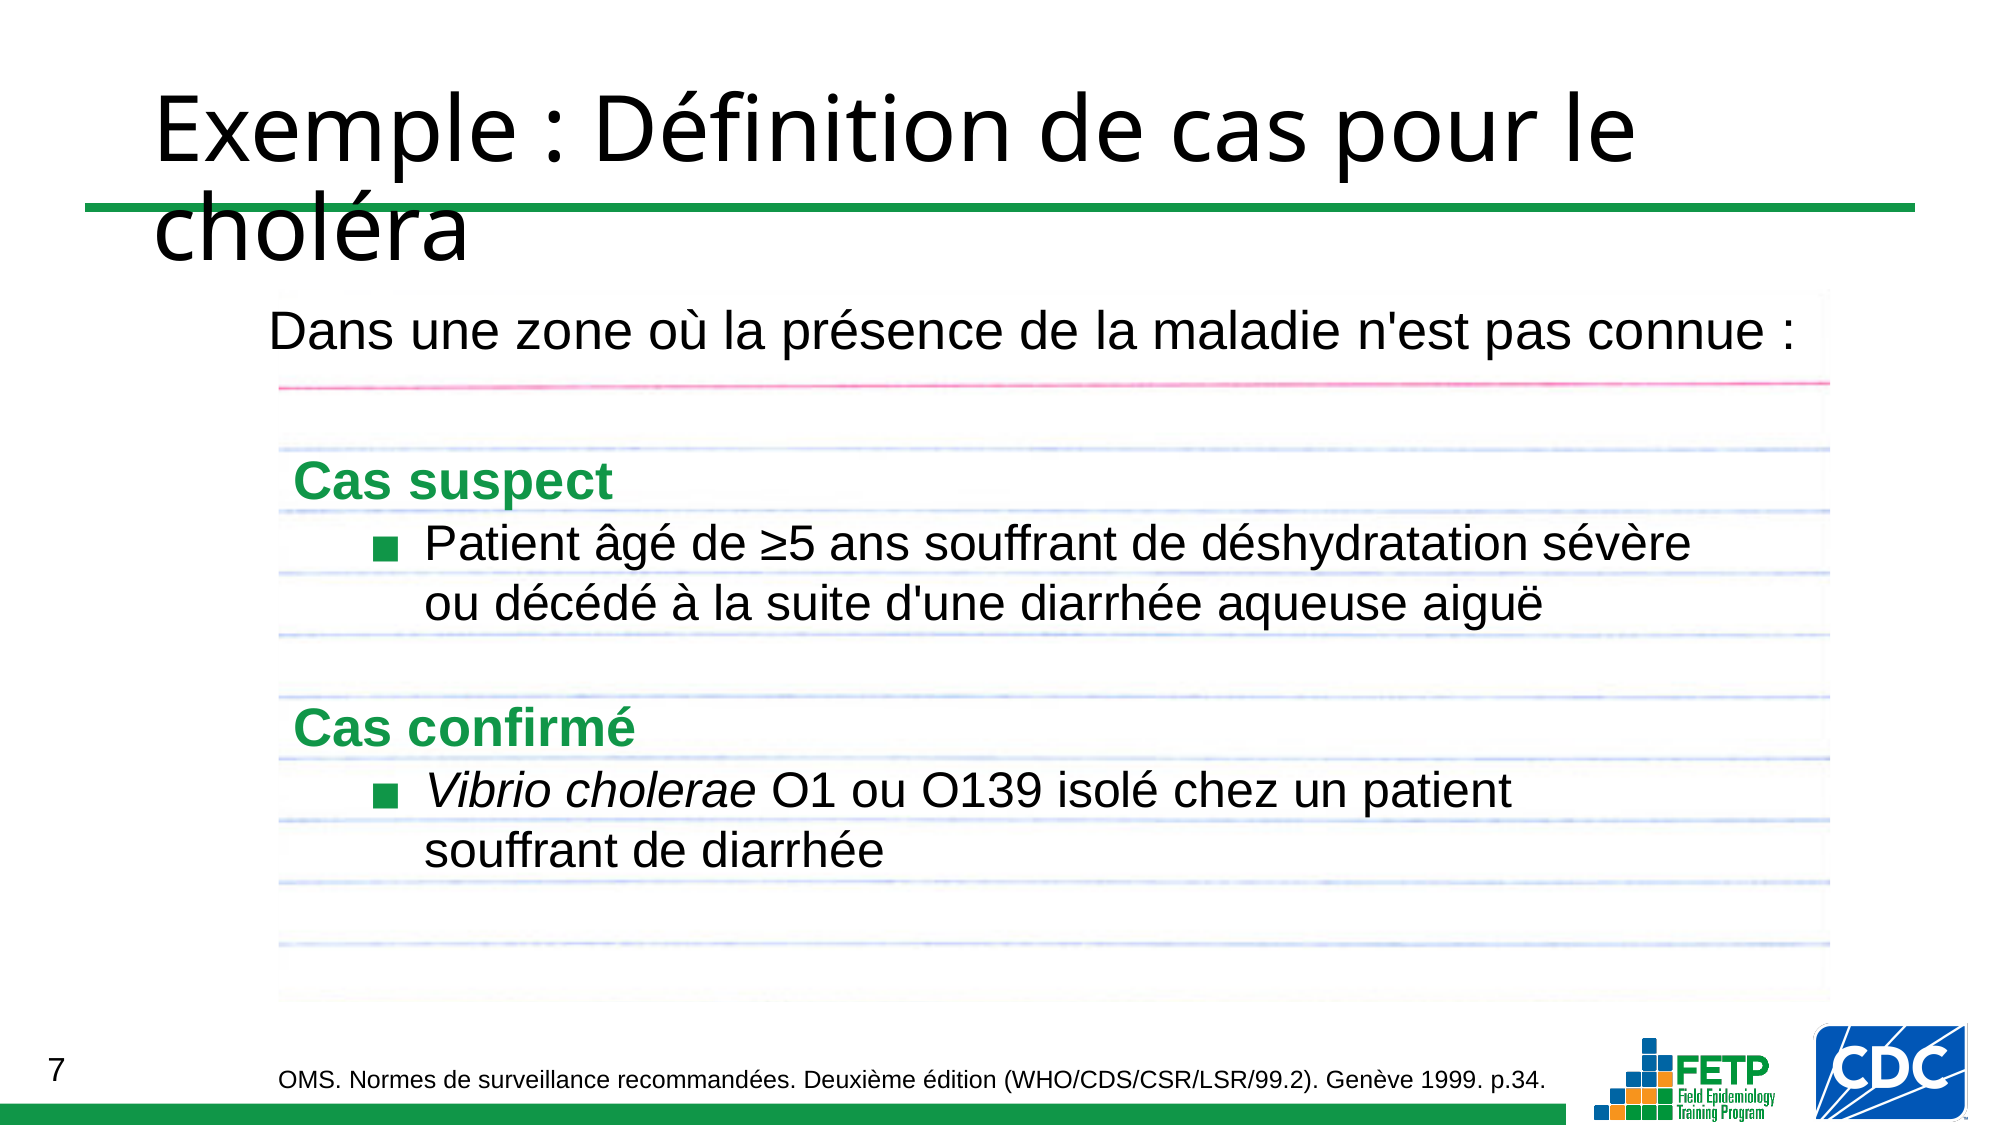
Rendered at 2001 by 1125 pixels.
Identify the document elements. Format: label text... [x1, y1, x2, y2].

list OMS. Normes de surveillance recommandées. Deuxième édition (WHO/CDS/CSR/LSR/99.2). Genève 1999. p.34. [217, 1059, 1564, 1105]
picture [278, 289, 1831, 1003]
picture [1594, 1038, 1775, 1122]
picture [1813, 1023, 1968, 1122]
text_box Dans une zone où la présence de la maladie n'est pas connue : [235, 287, 1846, 369]
title Exemple : Définition de cas pour le choléra [137, 75, 1863, 207]
